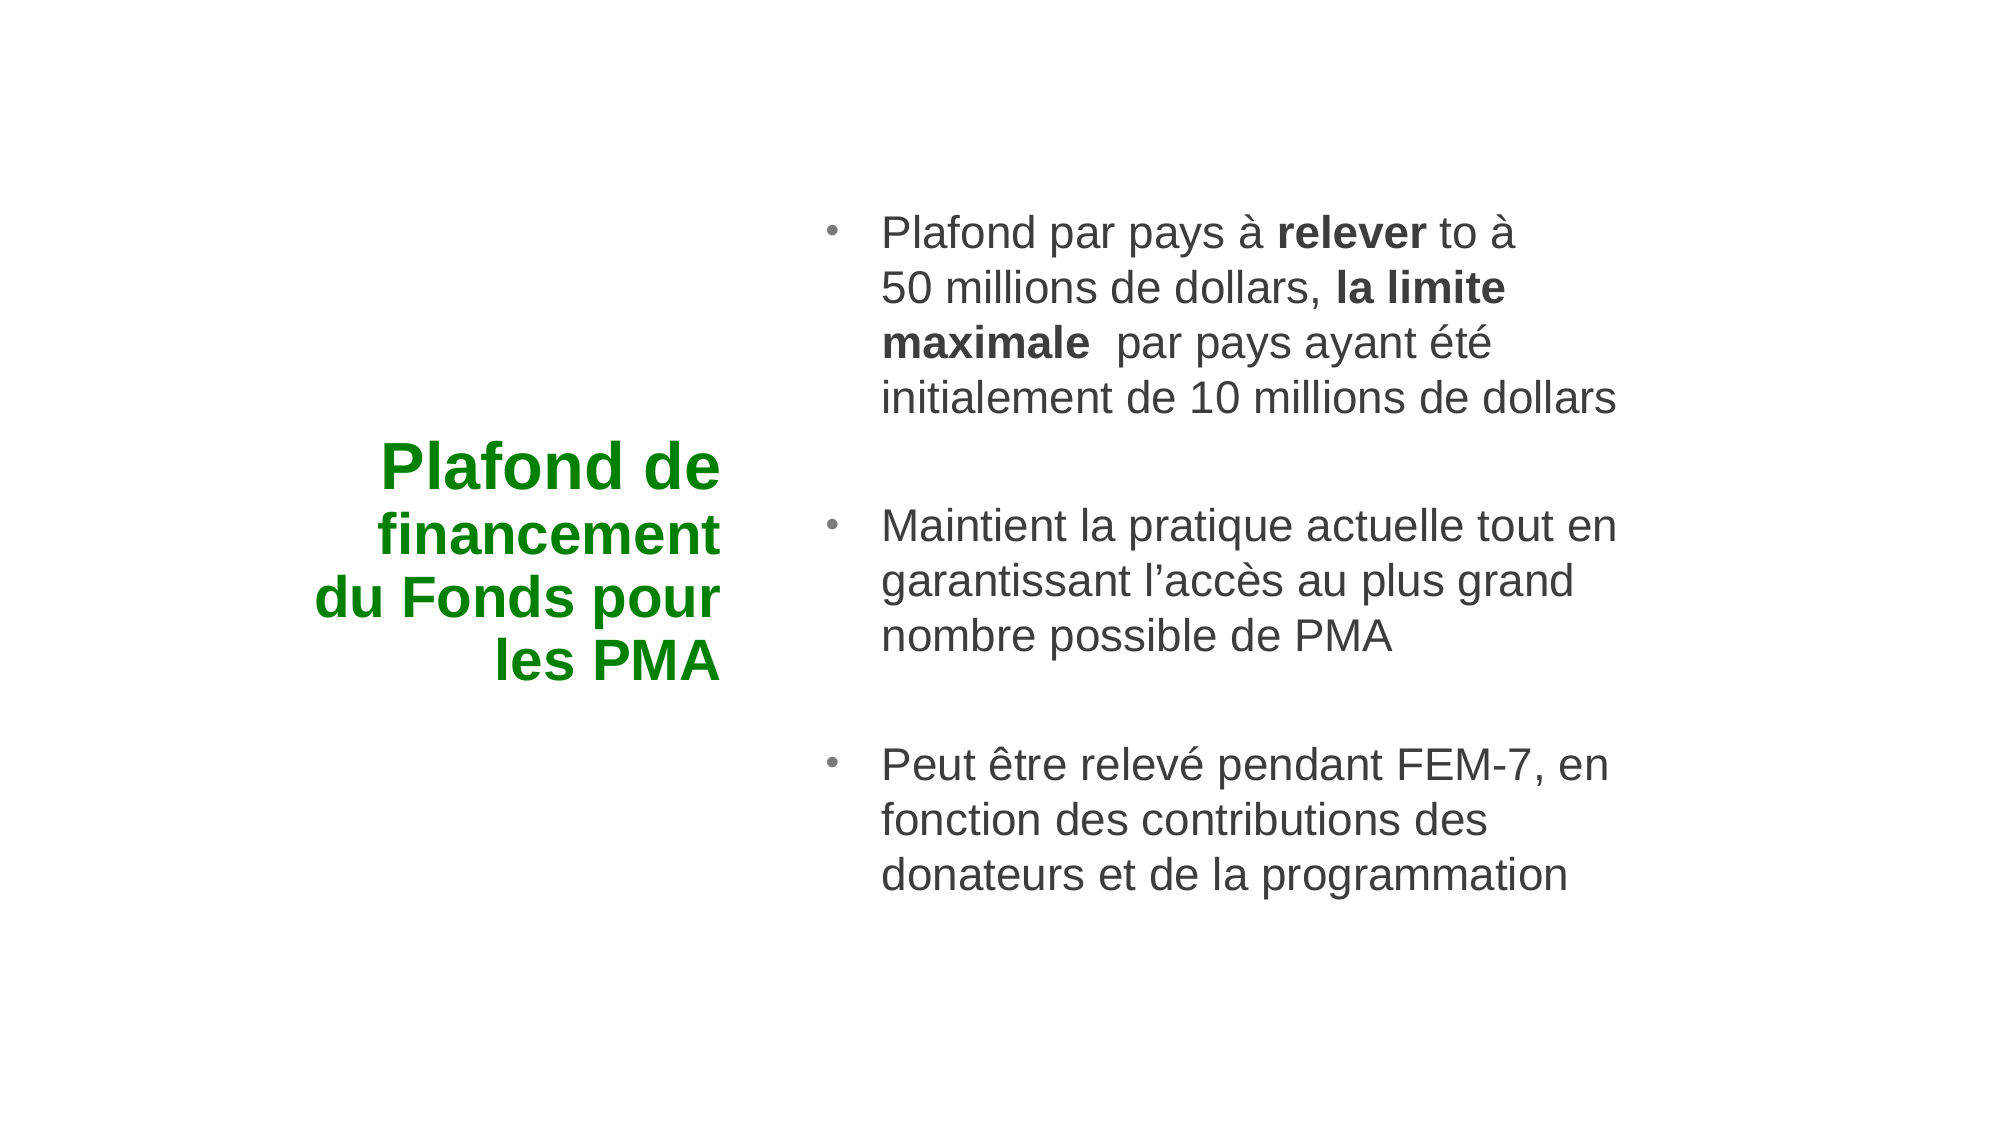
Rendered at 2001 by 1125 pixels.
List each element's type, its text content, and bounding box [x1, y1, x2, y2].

text_box Plafond par pays à relever to à 50 millions de dollars, la limite maximale par pays ayant été initialement de 10 millions de dollars Maintient la pratique actuelle tout en garantissant l’accès au plus grand nombre possible de PMA Peut être relevé pendant FEM-7, en fonction des contributions des donateurs et de la programmation [781, 100, 1675, 1002]
text_box Plafond de financement du Fonds pour les PMA [249, 174, 767, 951]
